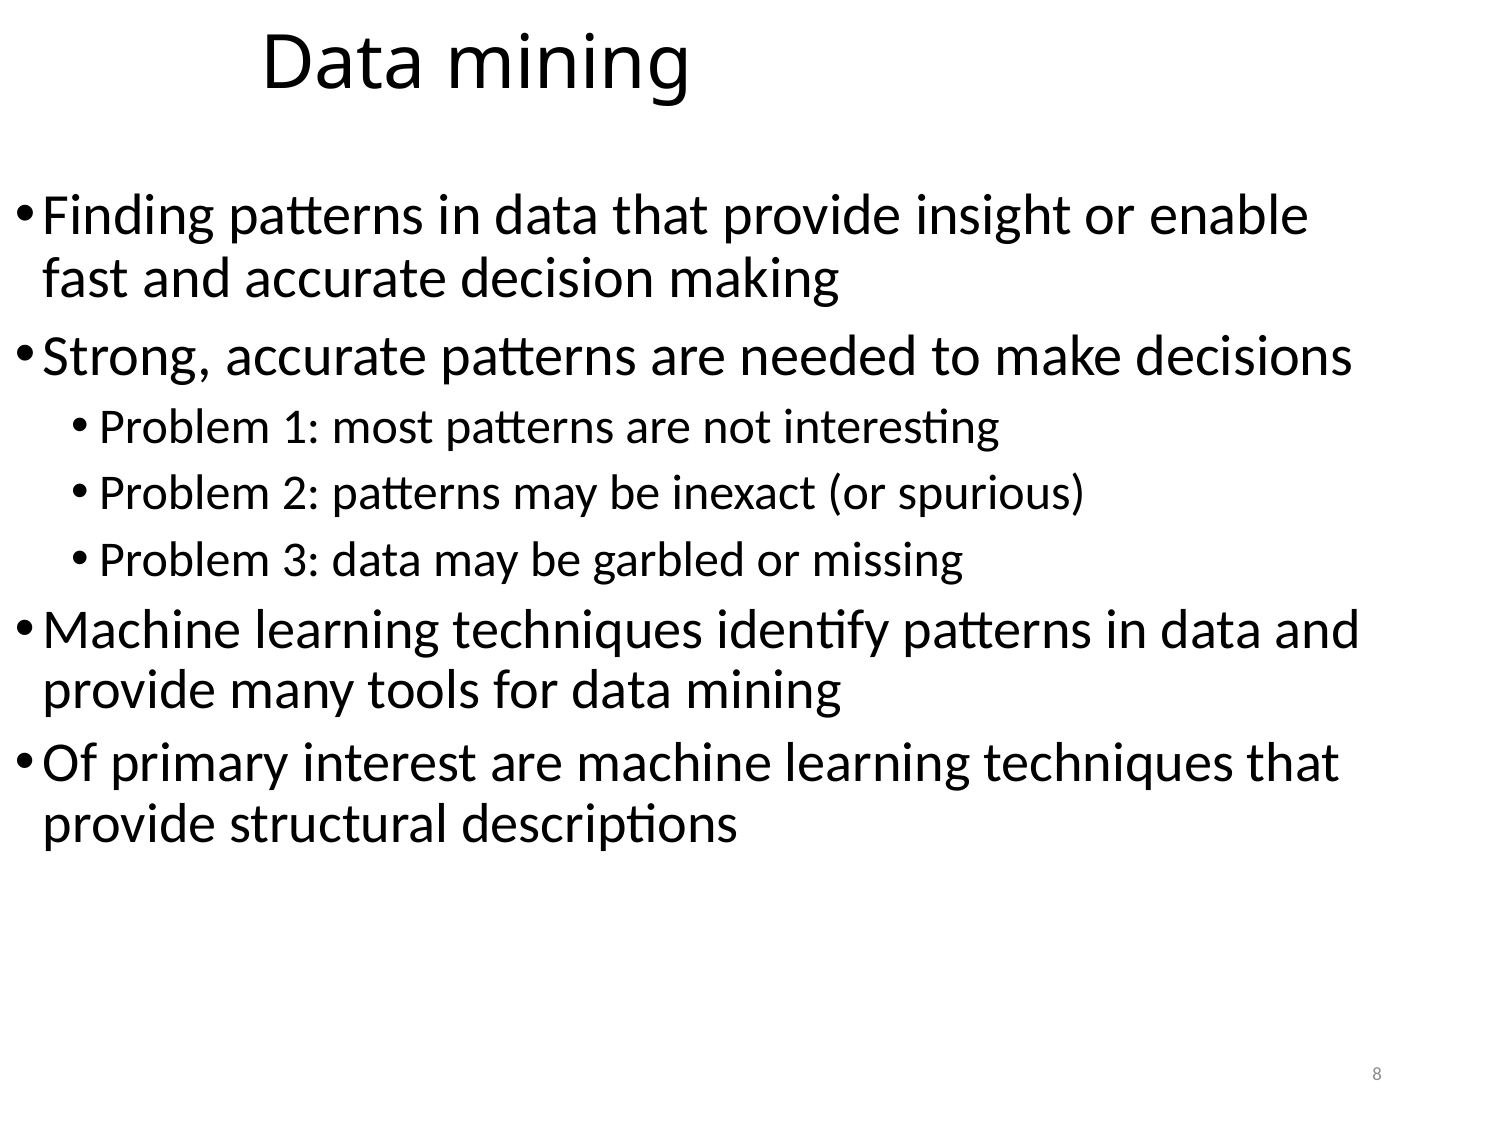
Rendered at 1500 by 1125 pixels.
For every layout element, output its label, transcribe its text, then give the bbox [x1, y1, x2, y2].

slide_number 8 [1059, 1042, 1397, 1103]
list Finding patterns in data that provide insight or enable fast and accurate decision making Strong, accurate patterns are needed to make decisions Problem 1: most patterns are not interesting Problem 2: patterns may be inexact (or spurious) Problem 3: data may be garbled or missing Machine learning techniques identify patterns in data and provide many tools for data mining Of primary interest are machine learning techniques that provide structural descriptions [0, 177, 1397, 863]
title Data mining [245, 0, 1500, 159]
